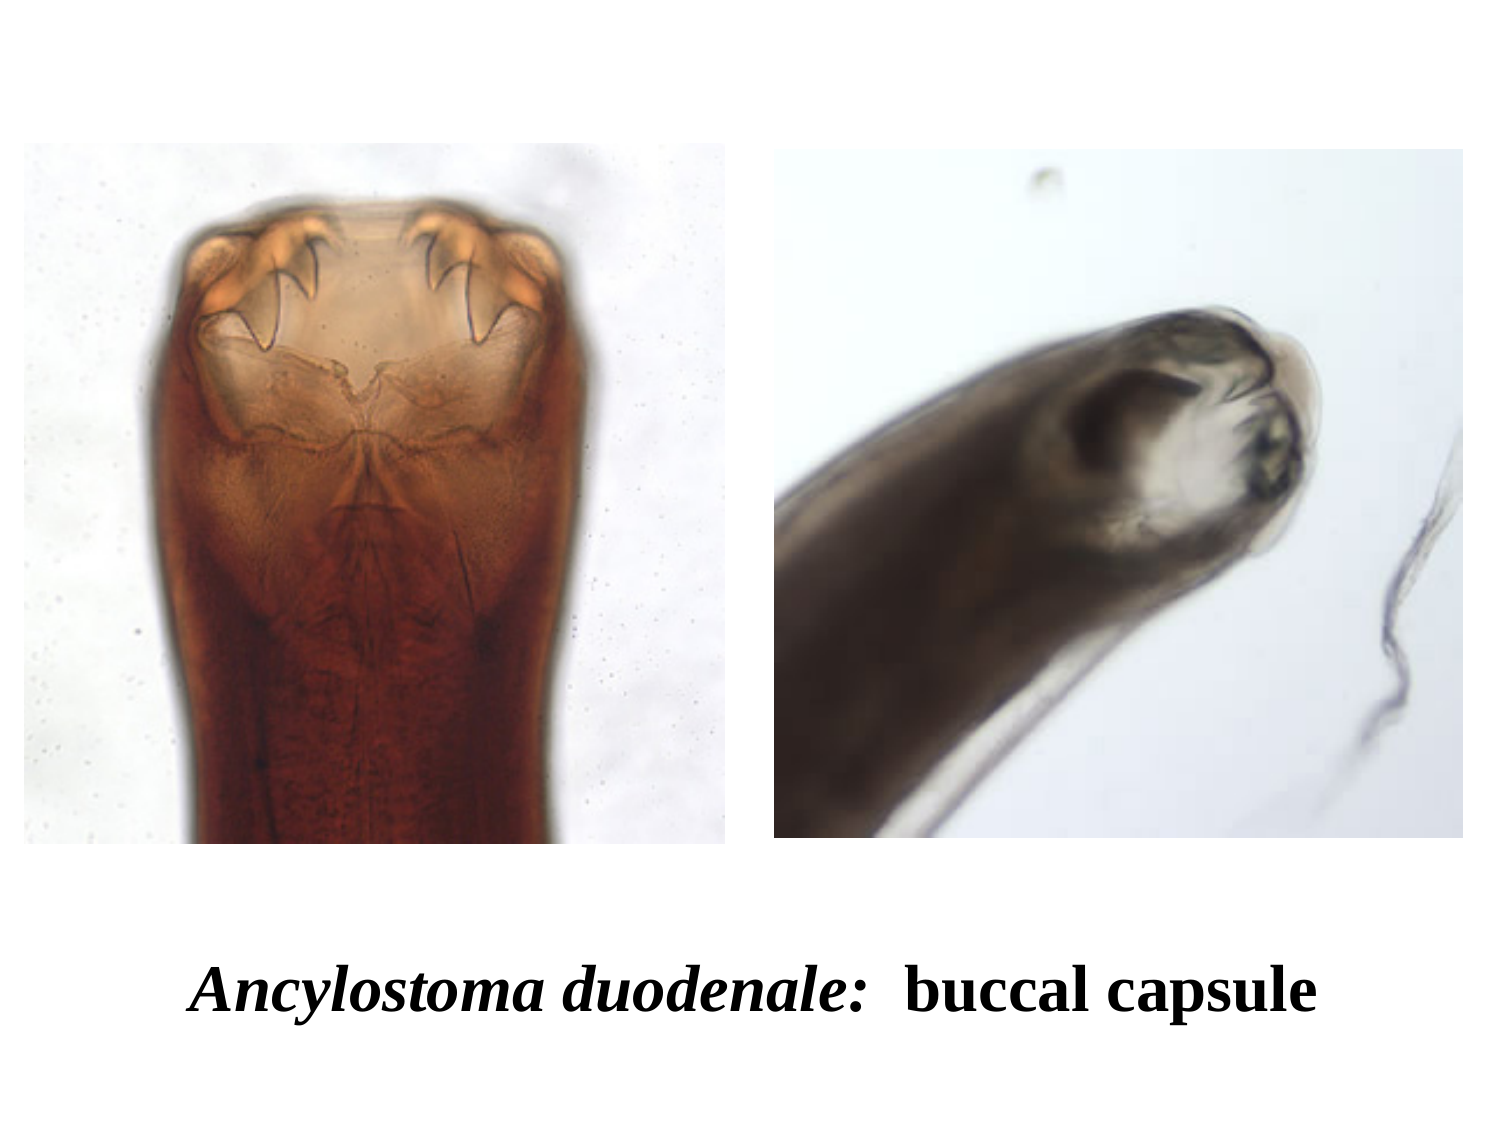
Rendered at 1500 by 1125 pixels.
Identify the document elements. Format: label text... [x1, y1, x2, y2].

text_box Ancylostoma duodenale: buccal capsule [174, 937, 1413, 1033]
picture [24, 143, 726, 844]
picture [774, 149, 1463, 838]
